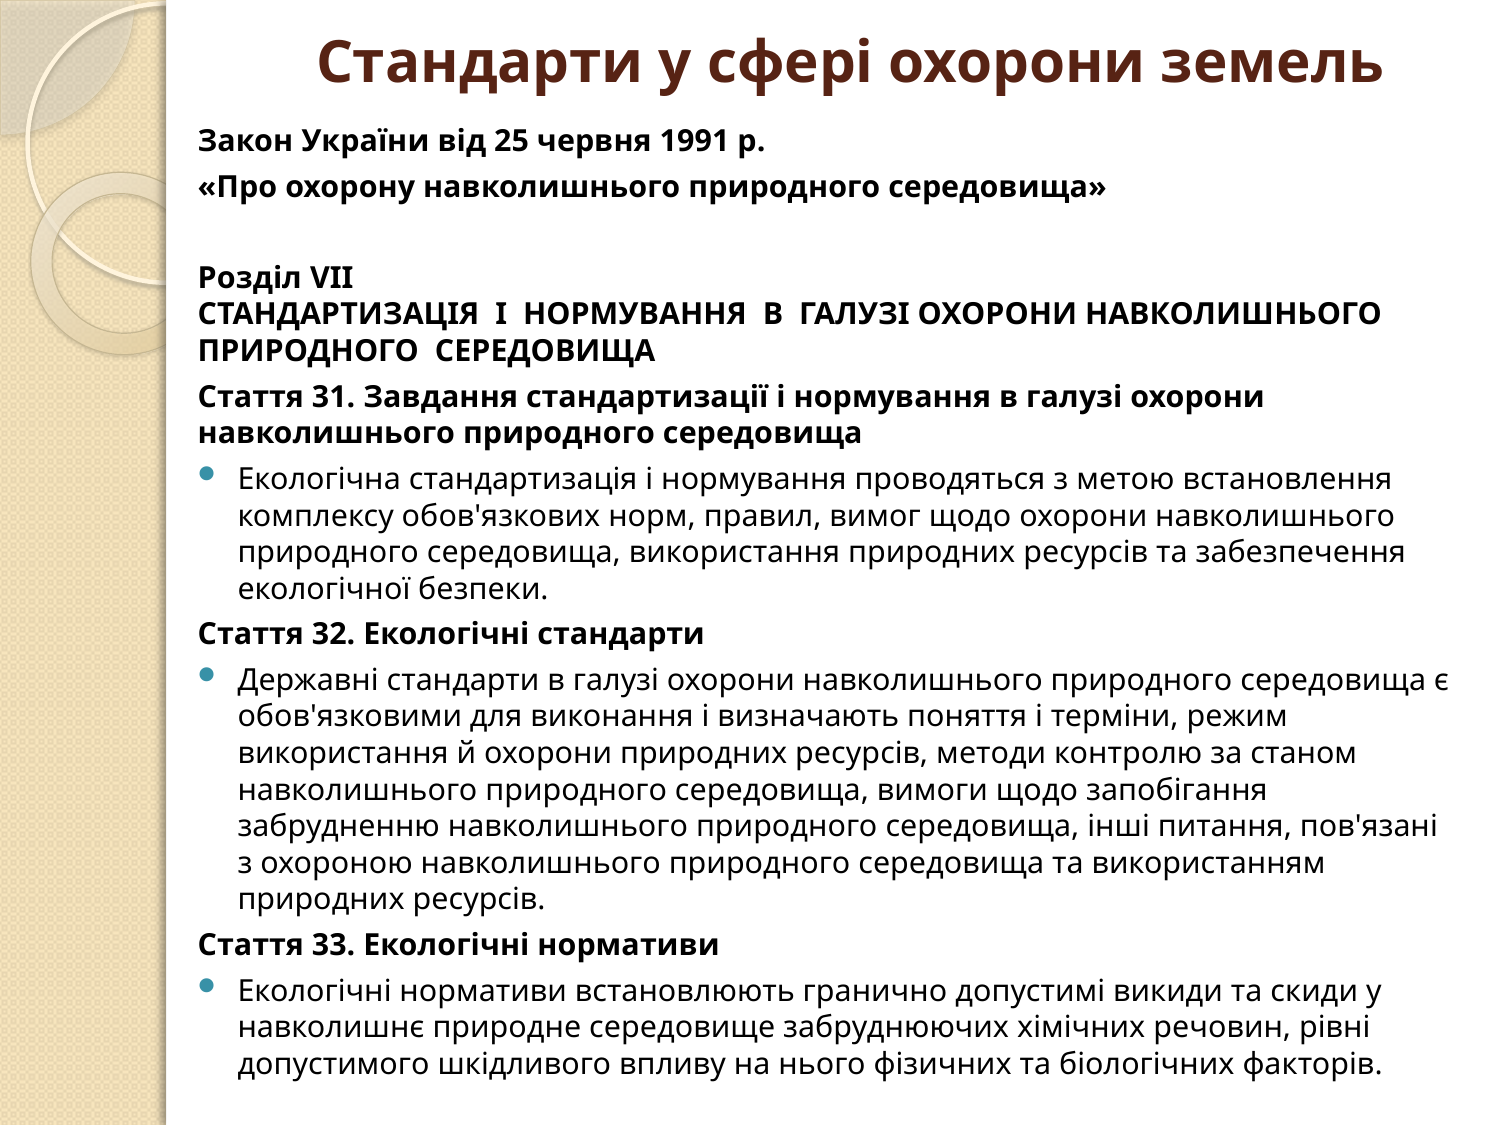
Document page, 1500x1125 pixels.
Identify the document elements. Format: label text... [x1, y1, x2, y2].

list Закон України від 25 червня 1991 р. «Про охорону навколишнього природного середовища» Розділ VII СТАНДАРТИЗАЦІЯ І НОРМУВАННЯ В ГАЛУЗІ ОХОРОНИ НАВКОЛИШНЬОГО ПРИРОДНОГО СЕРЕДОВИЩА Стаття 31. Завдання стандартизації і нормування в галузі охорони навколишнього природного середовища Екологічна стандартизація і нормування проводяться з метою встановлення комплексу обов'язкових норм, правил, вимог щодо охорони навколишнього природного середовища, використання природних ресурсів та забезпечення екологічної безпеки. Стаття 32. Екологічні стандарти Державні стандарти в галузі охорони навколишнього природного середовища є обов'язковими для виконання і визначають поняття і терміни, режим використання й охорони природних ресурсів, методи контролю за станом навколишнього природного середовища, вимоги щодо запобігання забрудненню навколишнього природного середовища, інші питання, пов'язані з охороною навколишнього природного середовища та використанням природних ресурсів. Стаття 33. Екологічні нормативи Екологічні нормативи встановлюють гранично допустимі викиди та скиди у навколишнє природне середовище забруднюючих хімічних речовин, рівні допустимого шкідливого впливу на нього фізичних та біологічних факторів. [170, 113, 1466, 1095]
title Стандарти у сфері охорони земель [235, 0, 1466, 113]
